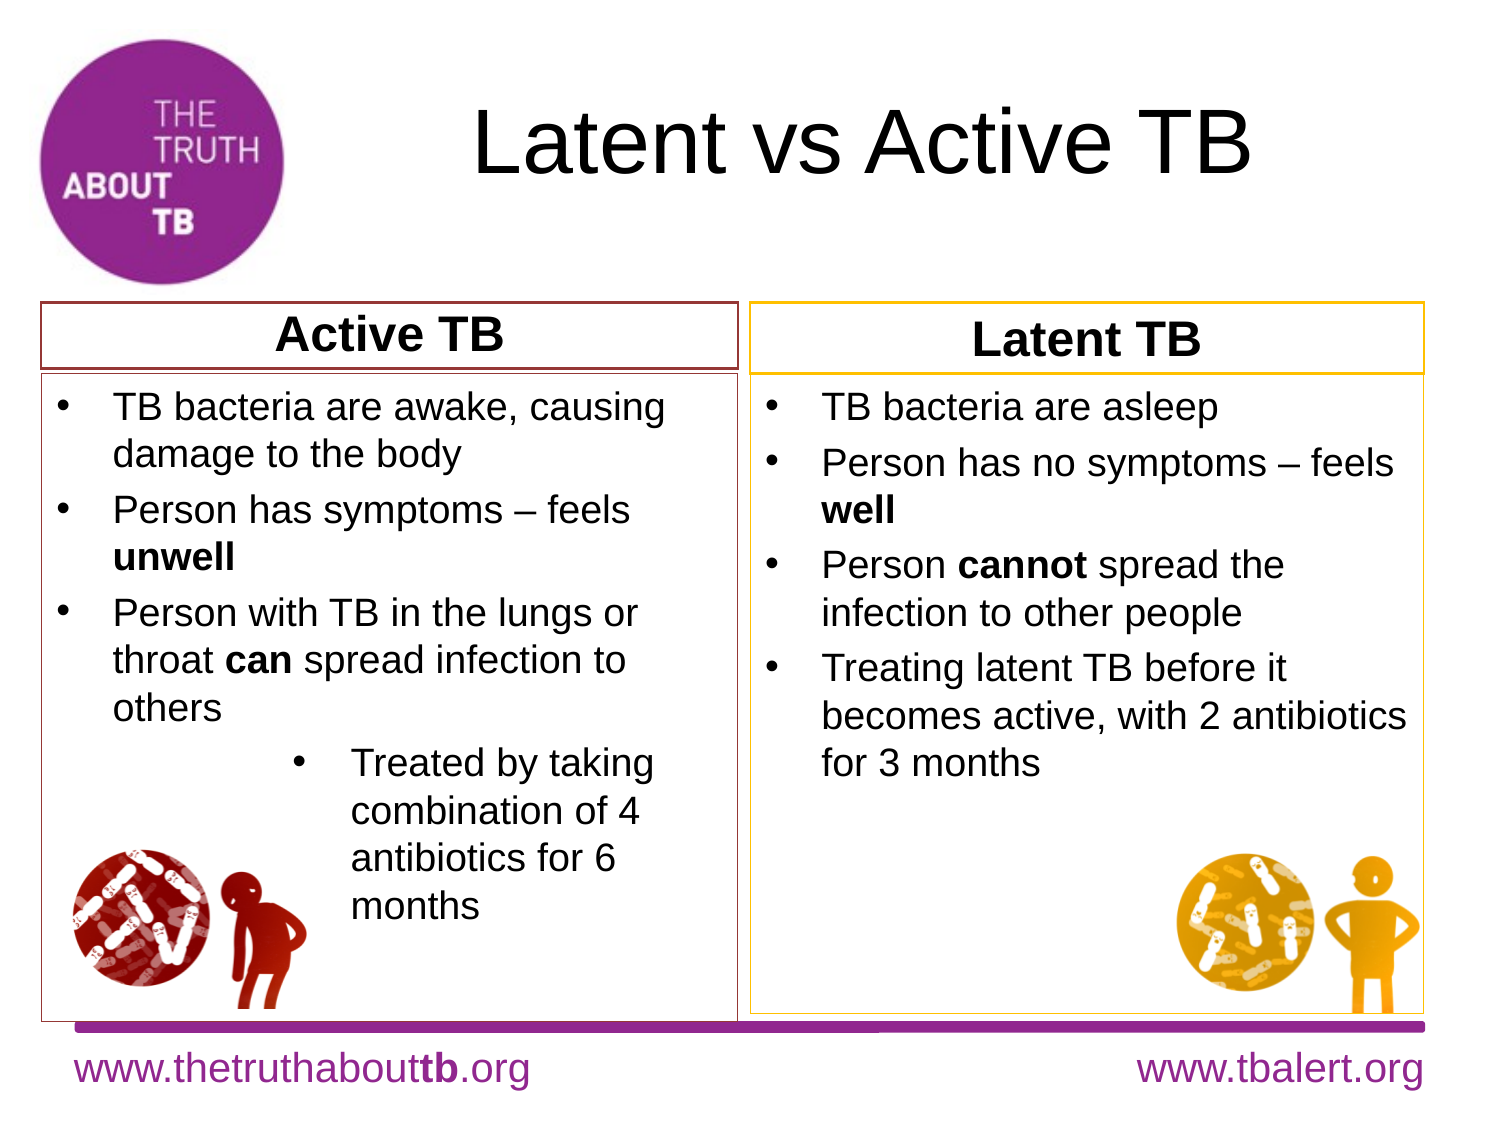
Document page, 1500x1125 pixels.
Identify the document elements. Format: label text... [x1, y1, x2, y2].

picture [29, 29, 295, 295]
list Active TB [41, 302, 738, 369]
list TB bacteria are awake, causing damage to the body Person has symptoms – feels unwell Person with TB in the lungs or throat can spread infection to others Treated by taking combination of 4 antibiotics for 6 months [41, 373, 738, 1022]
picture [64, 845, 314, 1010]
list Latent TB [750, 302, 1424, 373]
list TB bacteria are asleep Person has no symptoms – feels well Person cannot spread the infection to other people Treating latent TB before it becomes active, with 2 antibiotics for 3 months [750, 373, 1424, 1014]
title Latent vs Active TB [301, 42, 1427, 231]
picture [1163, 840, 1425, 1014]
